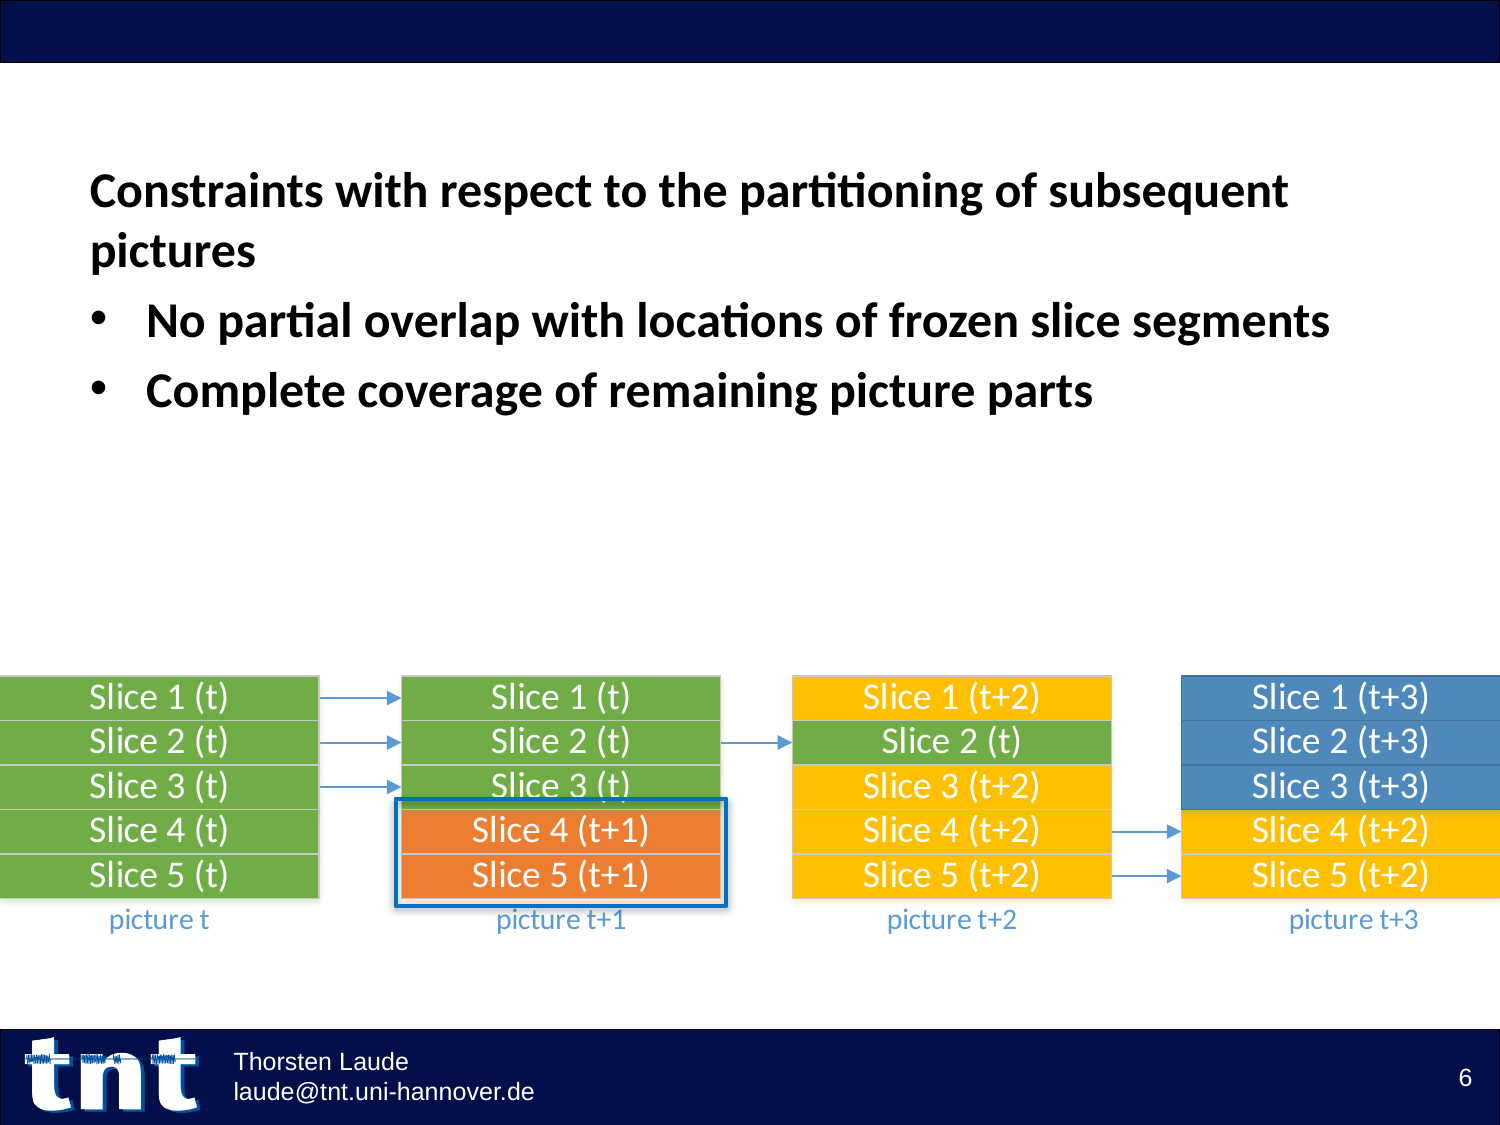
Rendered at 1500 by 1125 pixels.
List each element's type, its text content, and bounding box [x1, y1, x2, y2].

list Constraints with respect to the partitioning of subsequent pictures No partial overlap with locations of frozen slice segments Complete coverage of remaining picture parts [75, 149, 1425, 660]
slide_number 6 [1362, 1046, 1488, 1107]
picture [0, 661, 1500, 953]
footer Thorsten Laude laude@tnt.uni-hannover.de [218, 1037, 609, 1113]
